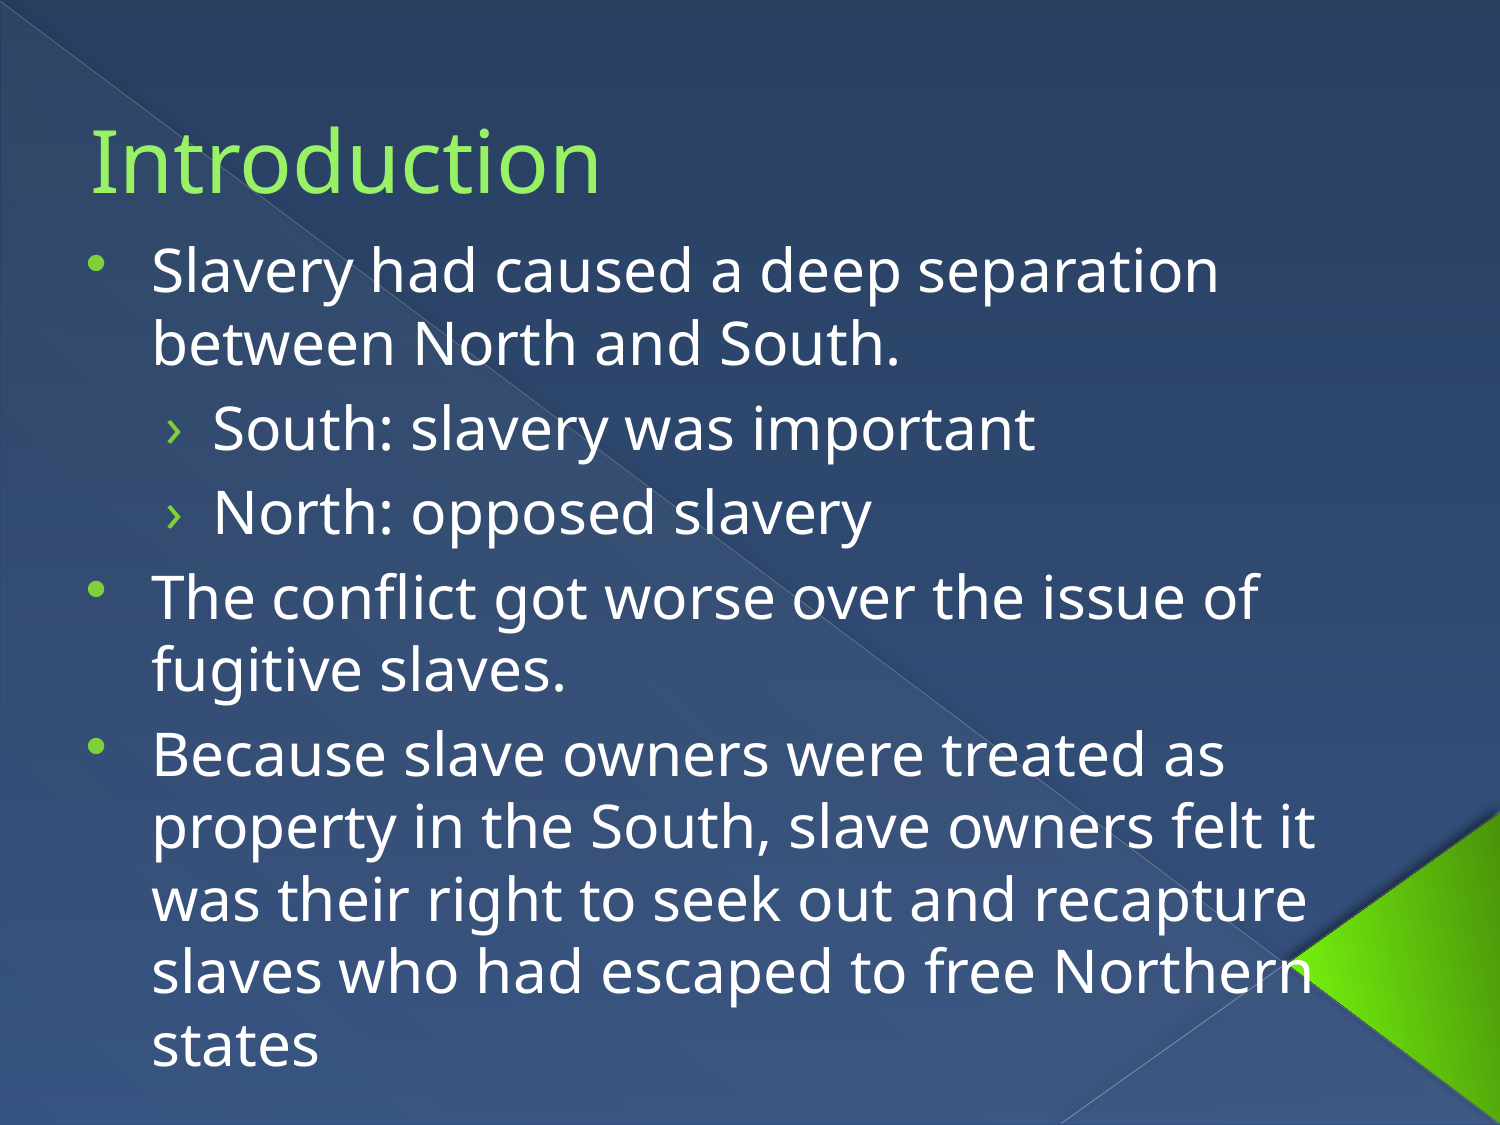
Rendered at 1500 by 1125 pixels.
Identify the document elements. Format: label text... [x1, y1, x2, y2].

list Slavery had caused a deep separation between North and South. South: slavery was important North: opposed slavery The conflict got worse over the issue of fugitive slaves. Because slave owners were treated as property in the South, slave owners felt it was their right to seek out and recapture slaves who had escaped to free Northern states [62, 224, 1413, 976]
title Introduction [75, 43, 1425, 274]
